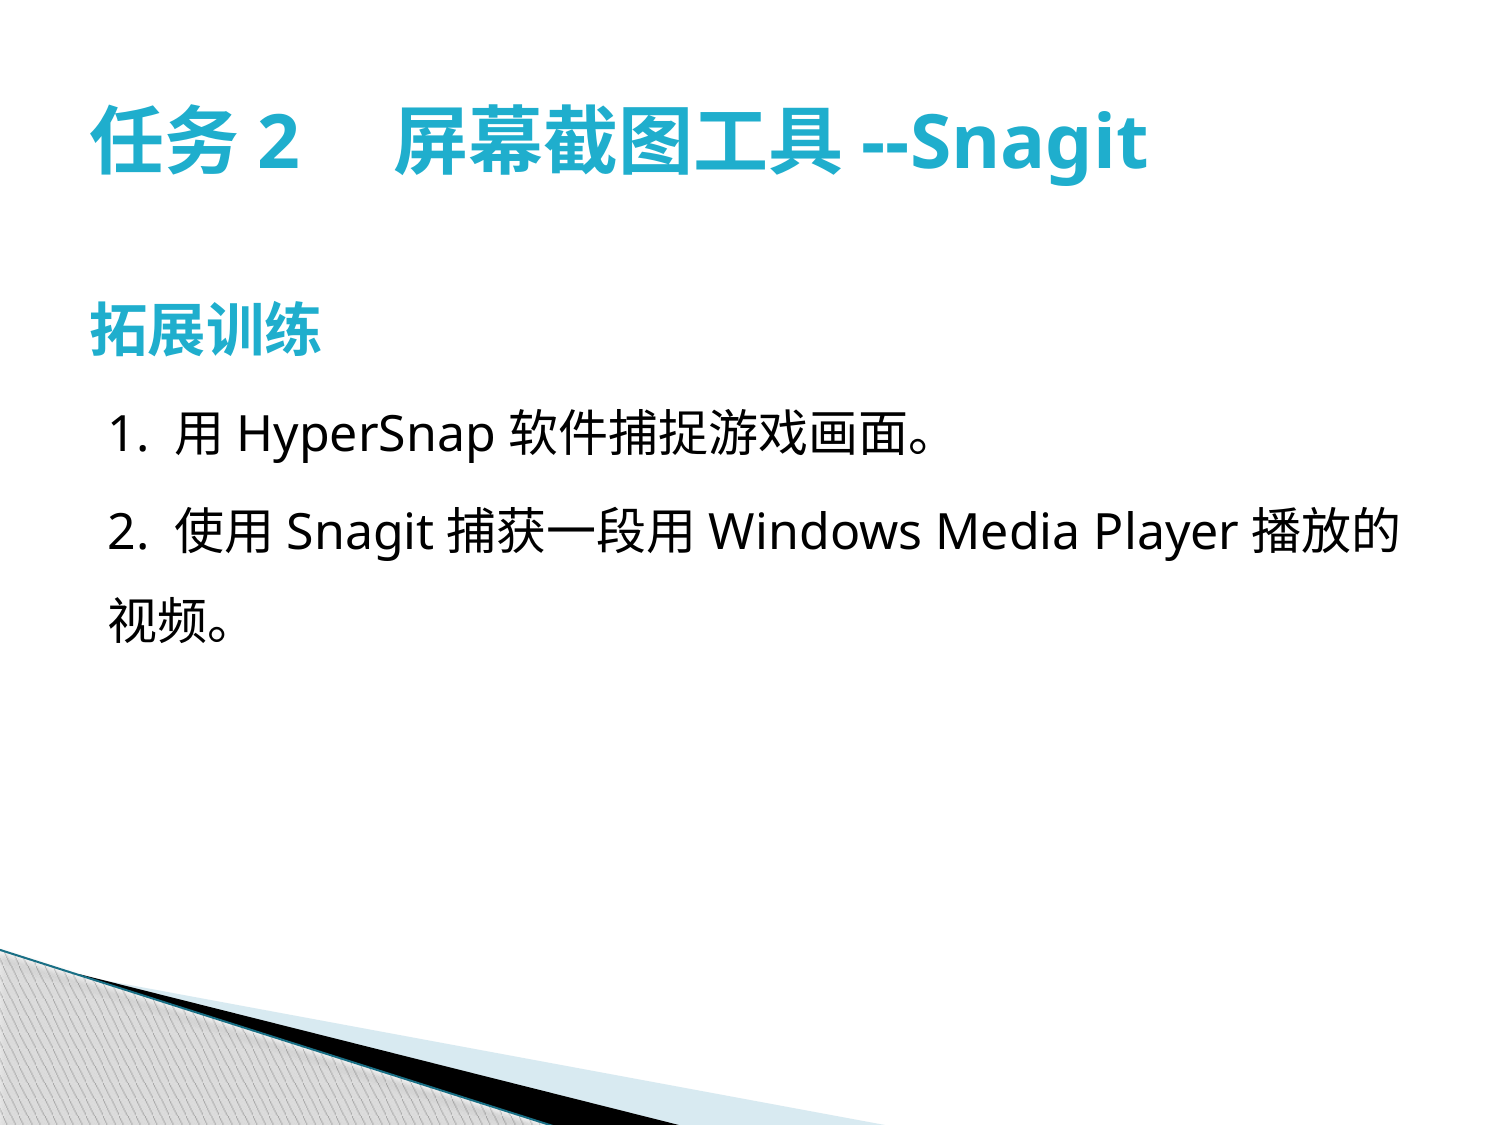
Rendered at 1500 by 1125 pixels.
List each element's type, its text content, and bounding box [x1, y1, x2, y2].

title 任务2 屏幕截图工具--Snagit [75, 45, 1425, 233]
list 拓展训练 1. 用HyperSnap软件捕捉游戏画面。 2. 使用Snagit捕获一段用Windows Media Player播放的视频。 [75, 243, 1425, 1012]
